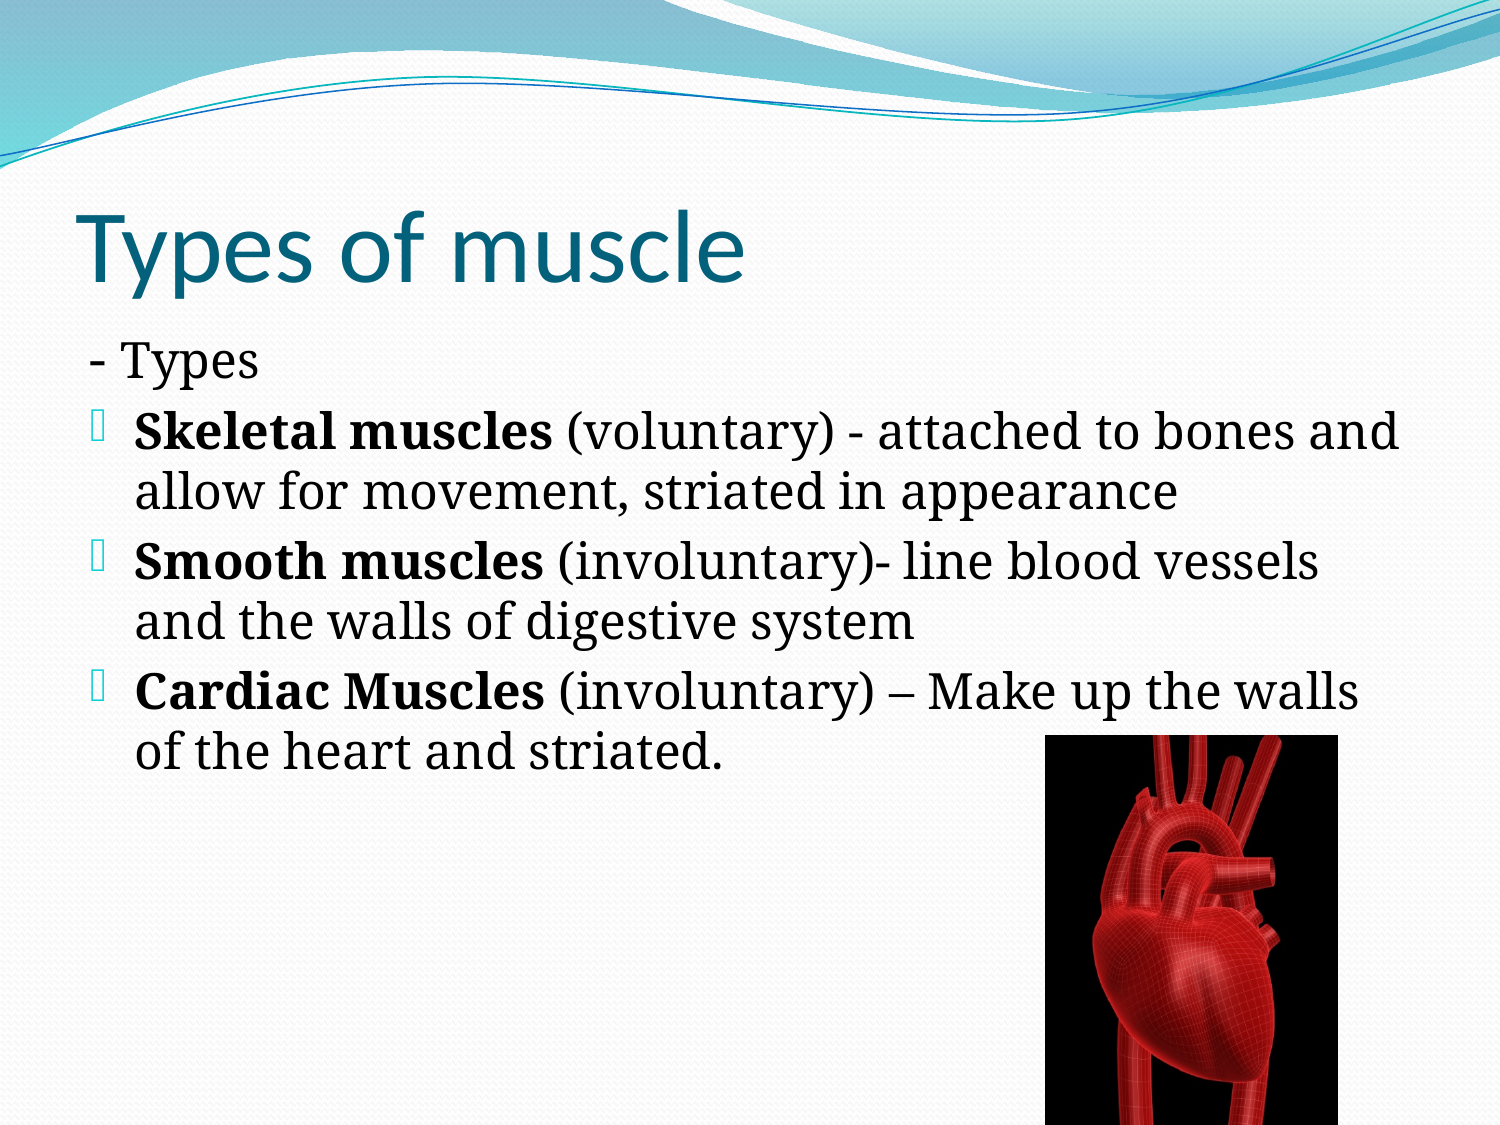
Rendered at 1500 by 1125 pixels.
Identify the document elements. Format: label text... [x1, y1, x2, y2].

title Types of muscle [75, 115, 1425, 303]
picture [1045, 735, 1338, 1125]
list - Types Skeletal muscles (voluntary) - attached to bones and allow for movement, striated in appearance Smooth muscles (involuntary)- line blood vessels and the walls of digestive system Cardiac Muscles (involuntary) – Make up the walls of the heart and striated. [75, 317, 1425, 1038]
